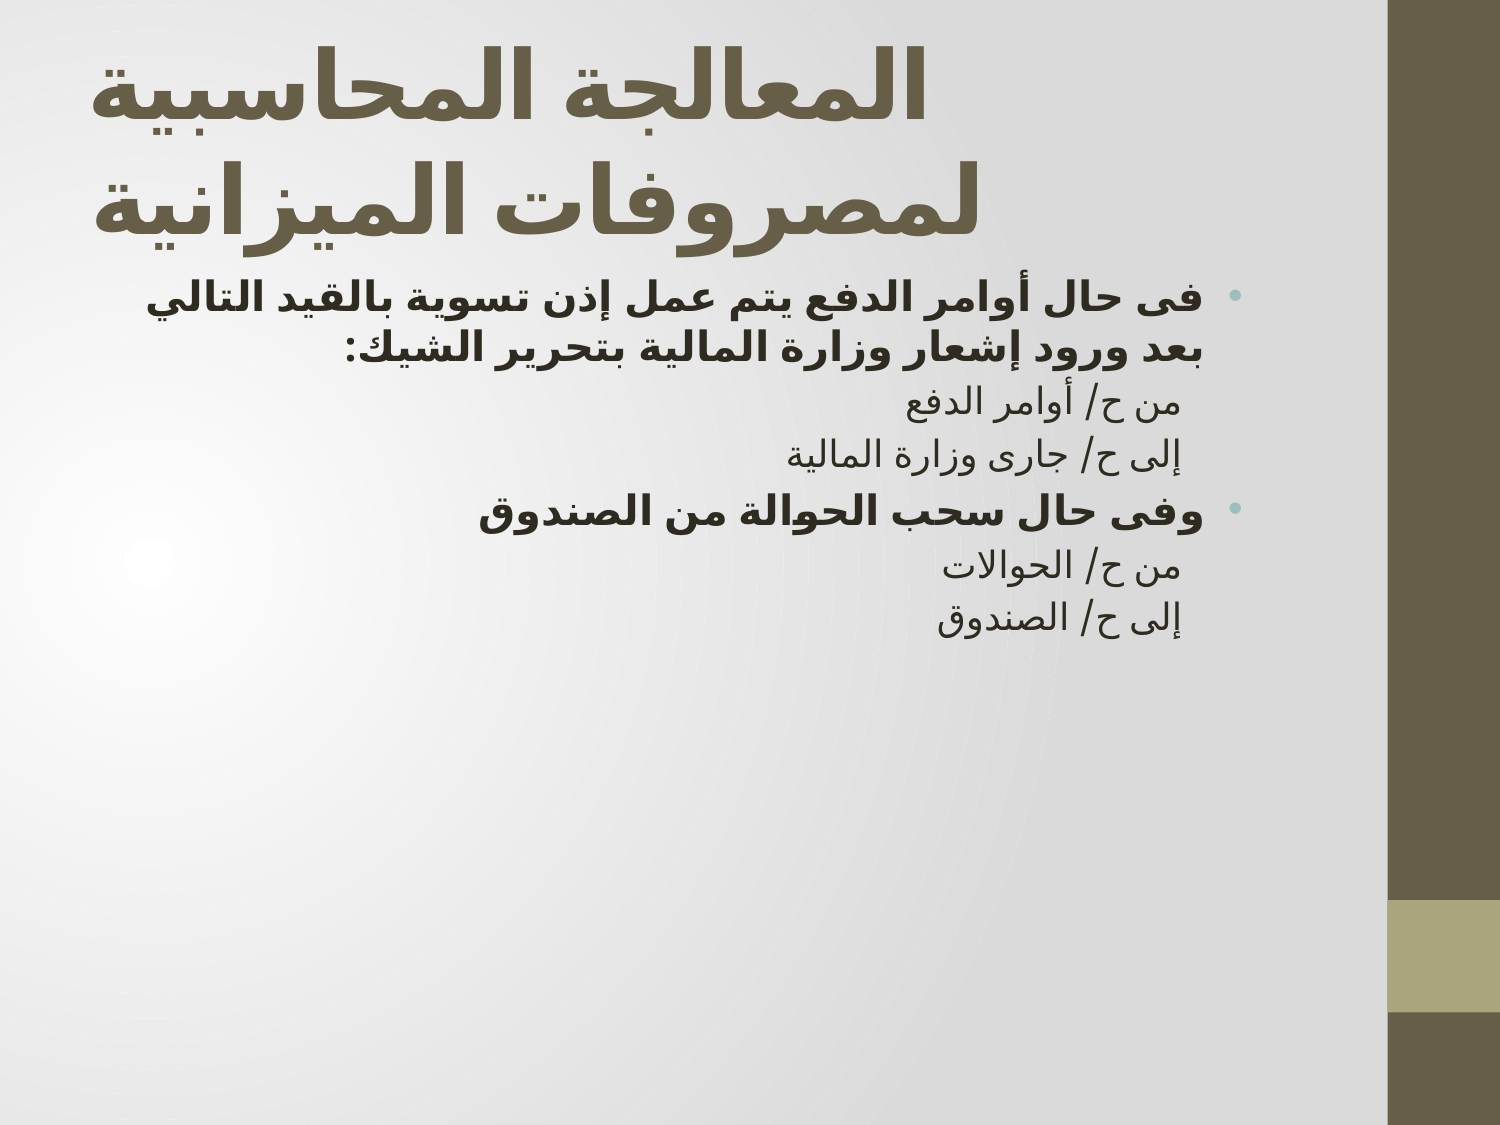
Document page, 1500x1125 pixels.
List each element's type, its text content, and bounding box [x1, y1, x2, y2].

title المعالجة المحاسبية لمصروفات الميزانية [75, 45, 1325, 233]
list فى حال أوامر الدفع يتم عمل إذن تسوية بالقيد التالي بعد ورود إشعار وزارة المالية بتحرير الشيك: من ح/ أوامر الدفع إلى ح/ جارى وزارة المالية وفى حال سحب الحوالة من الصندوق من ح/ الحوالات إلى ح/ الصندوق [75, 262, 1325, 1050]
